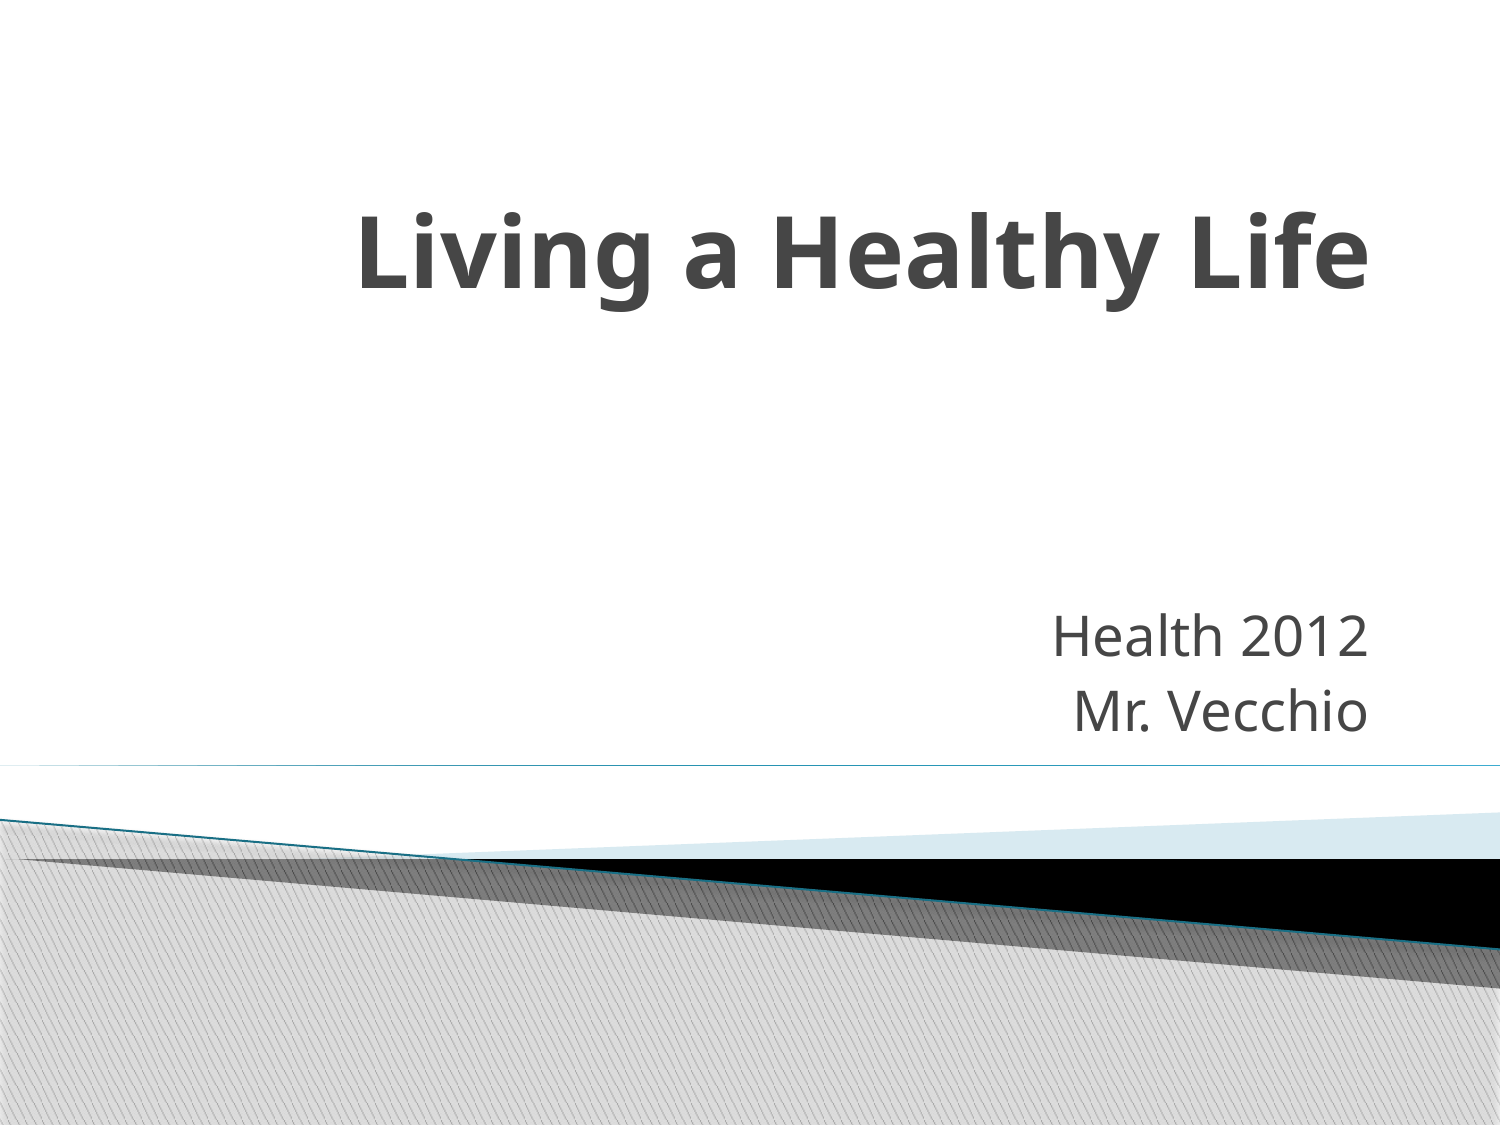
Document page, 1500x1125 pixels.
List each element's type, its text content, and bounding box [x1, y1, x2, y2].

picture [5, 859, 1500, 989]
subtitle Health 2012 Mr. Vecchio [112, 592, 1388, 790]
title Living a Healthy Life [112, 75, 1388, 317]
